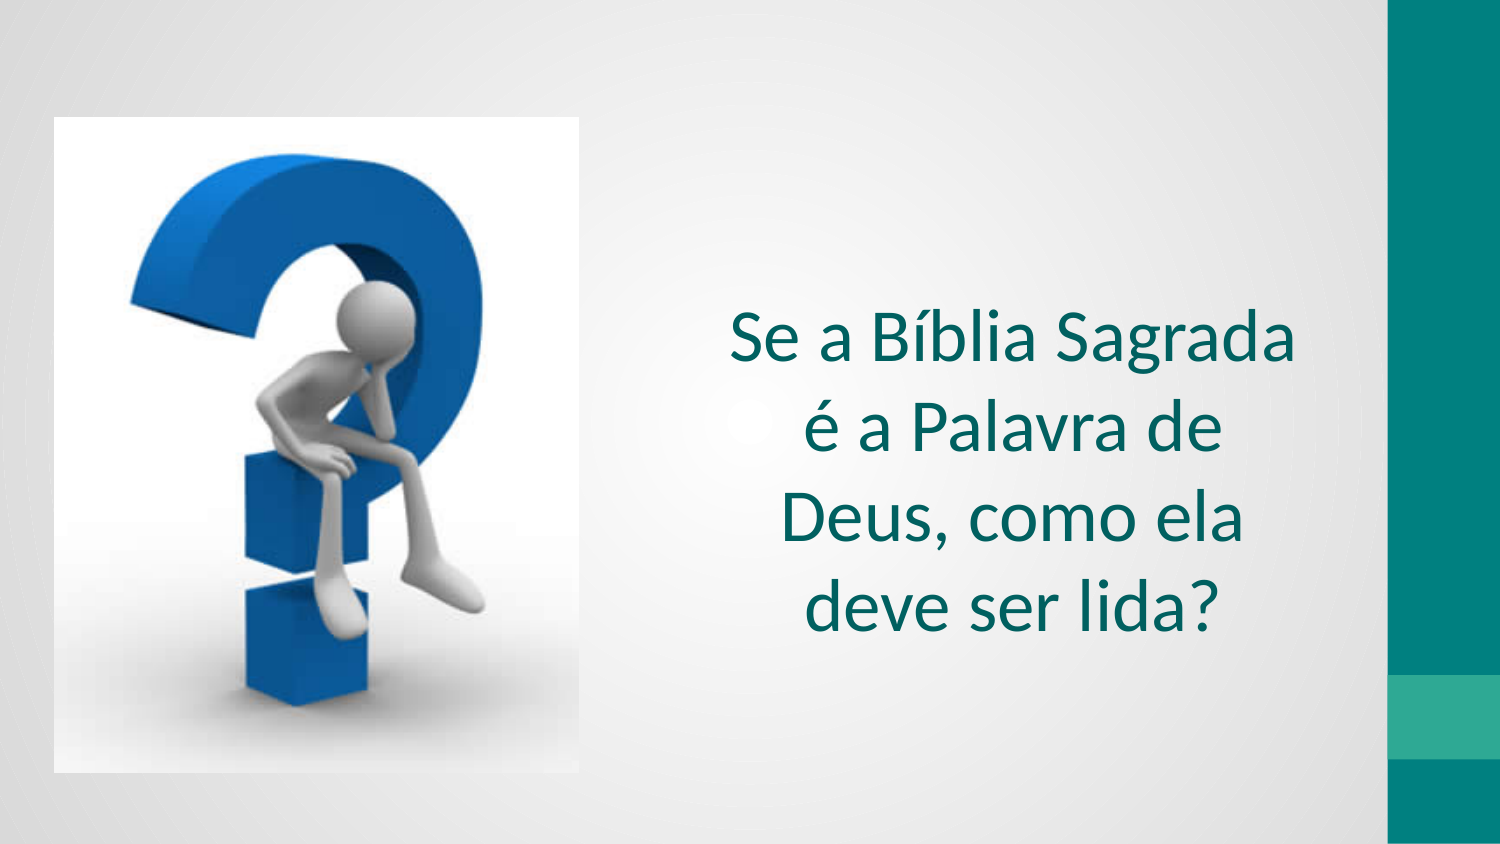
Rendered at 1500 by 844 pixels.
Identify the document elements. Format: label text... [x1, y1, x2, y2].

picture [54, 117, 579, 773]
text_box Se a Bíblia Sagrada é a Palavra de Deus, como ela deve ser lida? [702, 278, 1325, 654]
